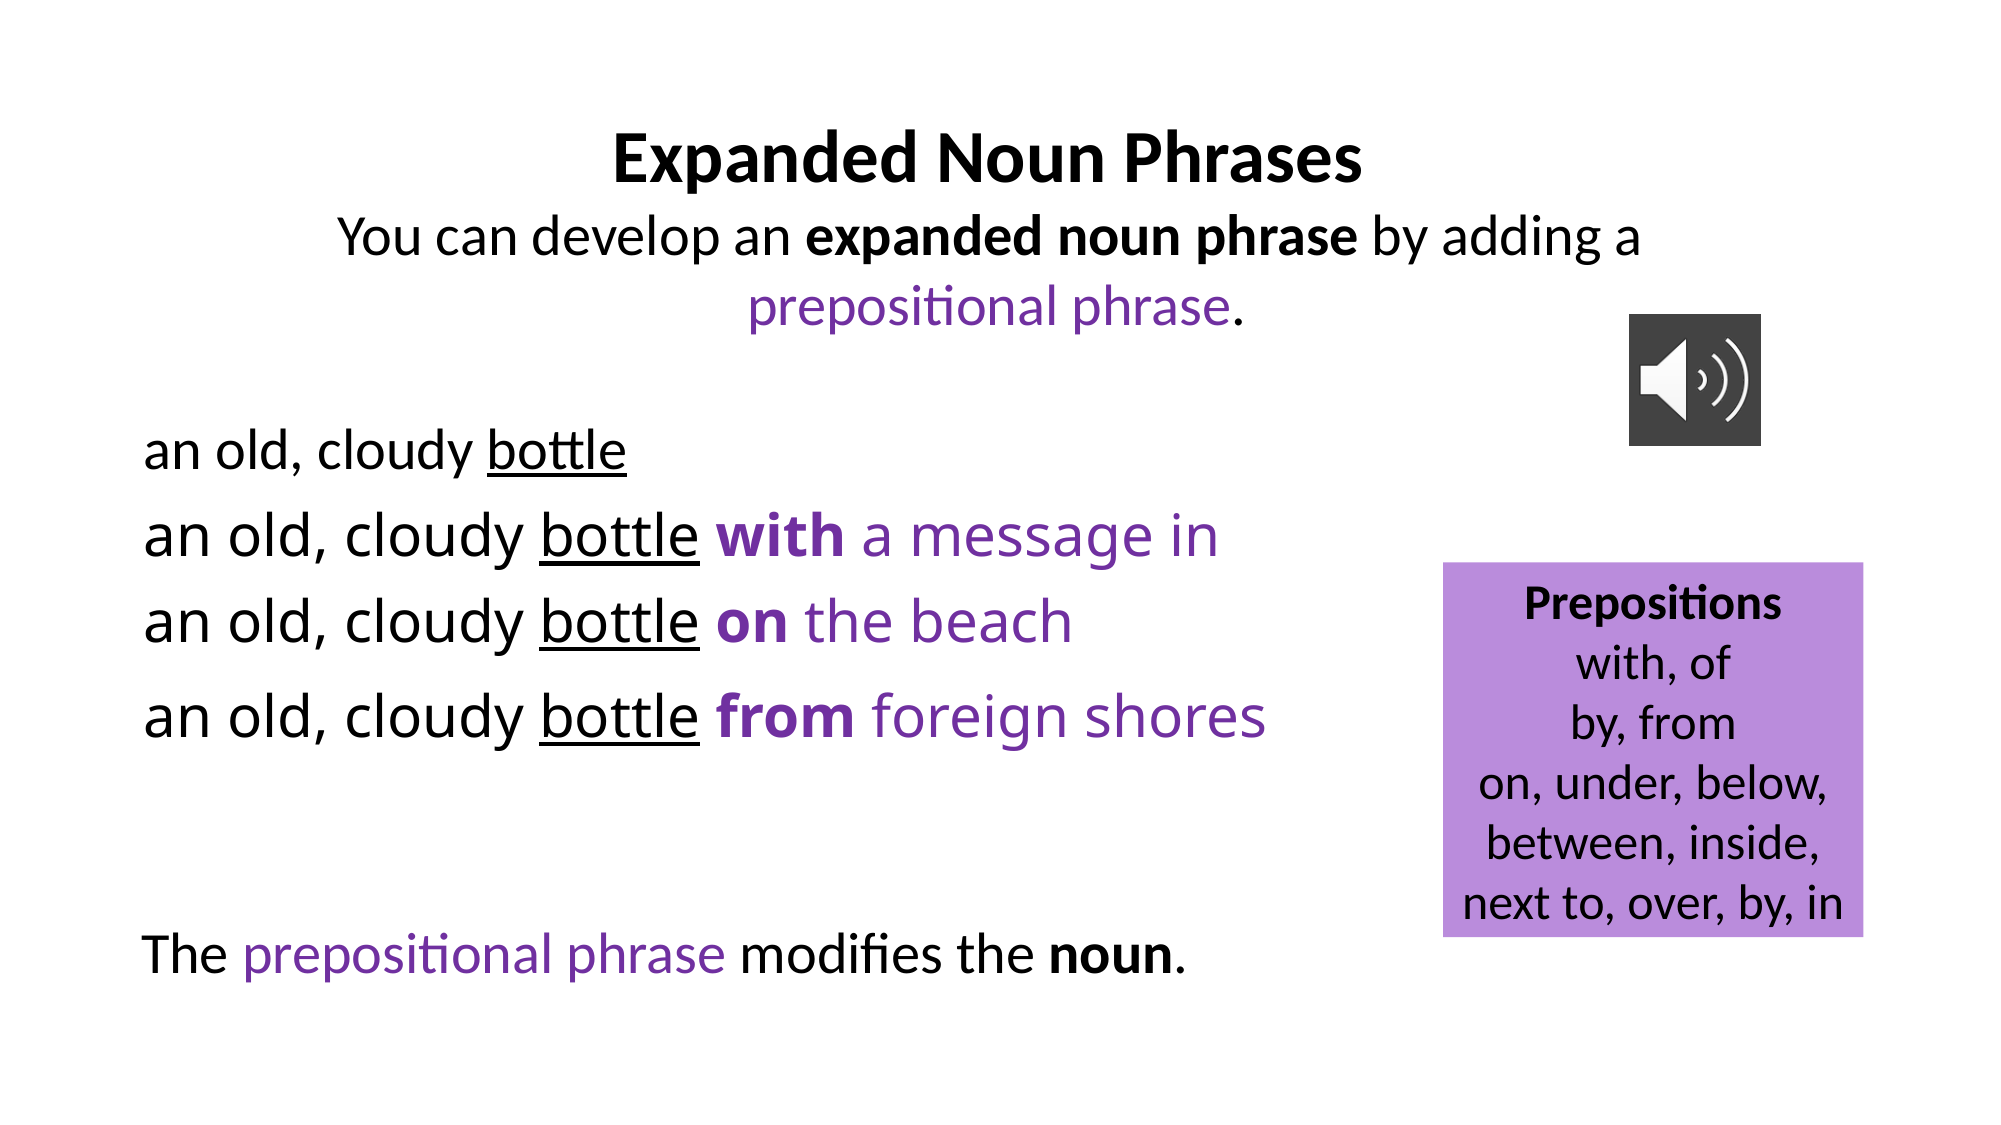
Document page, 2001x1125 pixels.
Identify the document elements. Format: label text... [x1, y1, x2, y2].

text_box an old, cloudy bottle from foreign shores [128, 671, 1309, 757]
text_box an old, cloudy bottle on the beach [128, 576, 1309, 662]
picture [1627, 313, 1762, 447]
text_box an old, cloudy bottle with a message in [128, 491, 1309, 576]
text_box The prepositional phrase modifies the noun. [126, 908, 1396, 993]
text_box Prepositions with, of by, from on, under, below, between, inside, next to, over, by, in [1443, 562, 1864, 938]
text_box an old, cloudy bottle [128, 403, 738, 489]
text_box Expanded Noun Phrases You can develop an expanded noun phrase by adding a prepositional phrase. [129, 100, 1865, 365]
